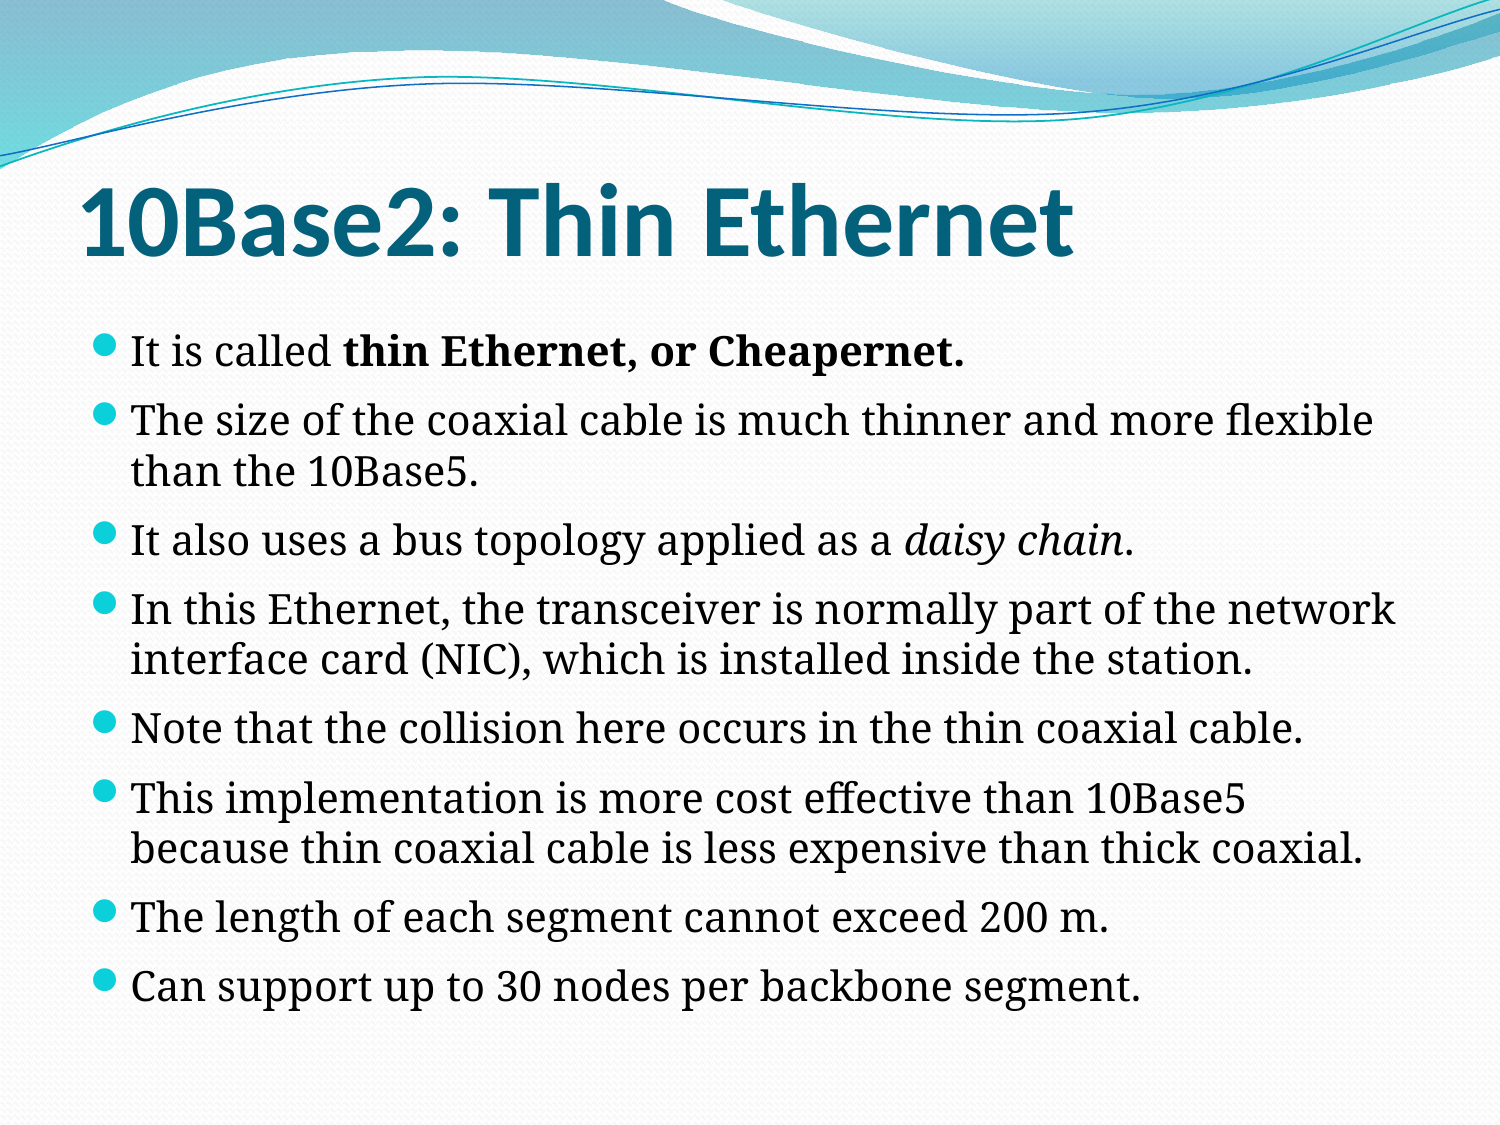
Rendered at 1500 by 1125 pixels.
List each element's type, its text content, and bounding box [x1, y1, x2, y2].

list It is called thin Ethernet, or Cheapernet. The size of the coaxial cable is much thinner and more flexible than the 10Base5. It also uses a bus topology applied as a daisy chain. In this Ethernet, the transceiver is normally part of the network interface card (NIC), which is installed inside the station. Note that the collision here occurs in the thin coaxial cable. This implementation is more cost effective than 10Base5 because thin coaxial cable is less expensive than thick coaxial. The length of each segment cannot exceed 200 m. Can support up to 30 nodes per backbone segment. [75, 317, 1425, 1038]
title 10Base2: Thin Ethernet [75, 90, 1425, 278]
